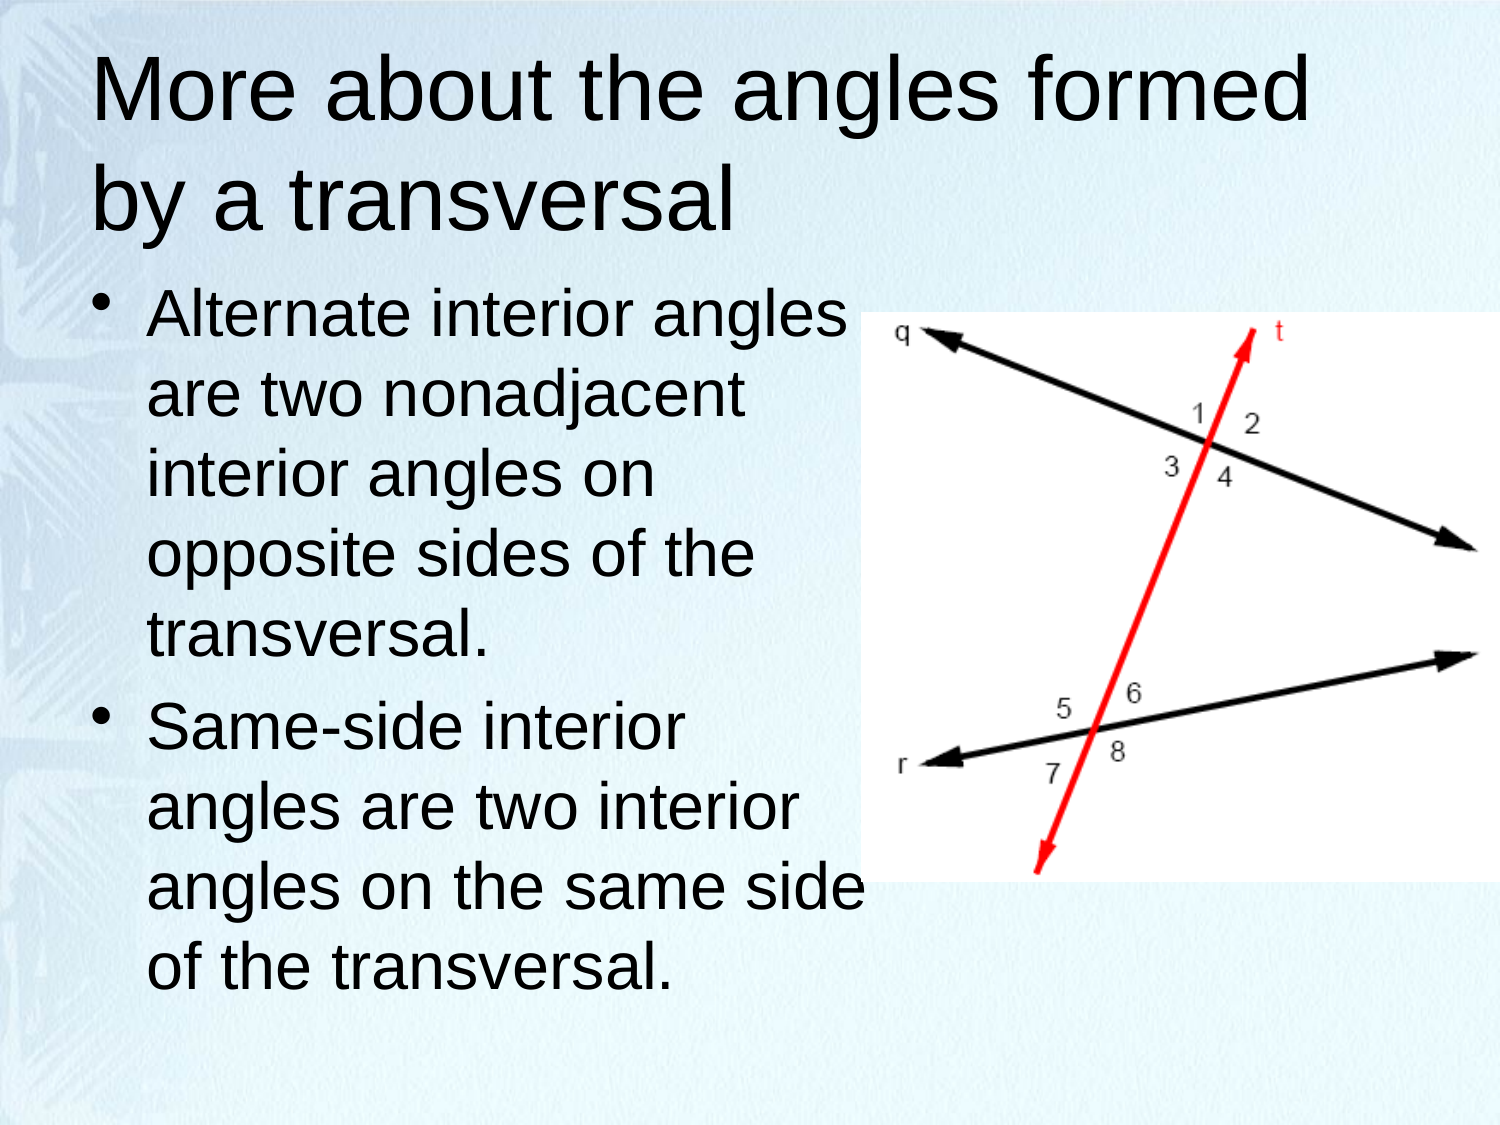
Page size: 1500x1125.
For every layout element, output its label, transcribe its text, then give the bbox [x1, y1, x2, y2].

title More about the angles formed by a transversal [74, 44, 1426, 233]
picture [0, 0, 1500, 1125]
list Alternate interior angles are two nonadjacent interior angles on opposite sides of the transversal. Same-side interior angles are two interior angles on the same side of the transversal. [74, 262, 888, 1013]
